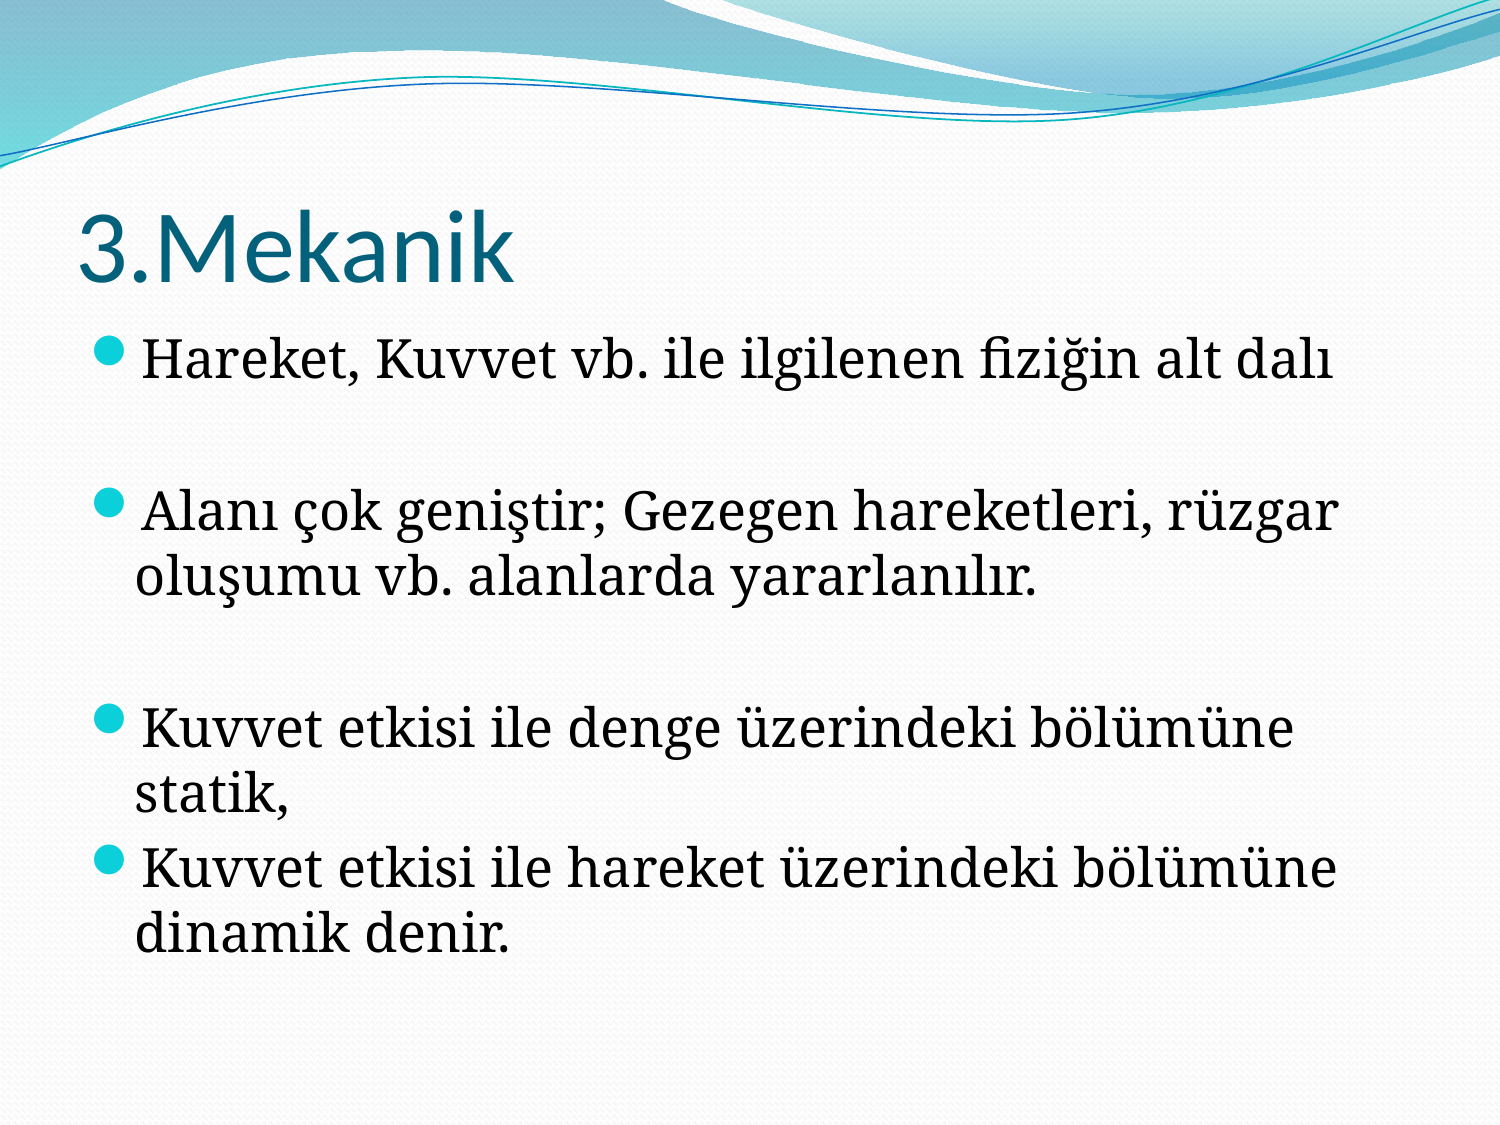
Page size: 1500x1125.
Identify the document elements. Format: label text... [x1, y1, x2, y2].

list Hareket, Kuvvet vb. ile ilgilenen fiziğin alt dalı Alanı çok geniştir; Gezegen hareketleri, rüzgar oluşumu vb. alanlarda yararlanılır. Kuvvet etkisi ile denge üzerindeki bölümüne statik, Kuvvet etkisi ile hareket üzerindeki bölümüne dinamik denir. [75, 317, 1425, 1038]
title 3.Mekanik [75, 115, 1425, 303]
